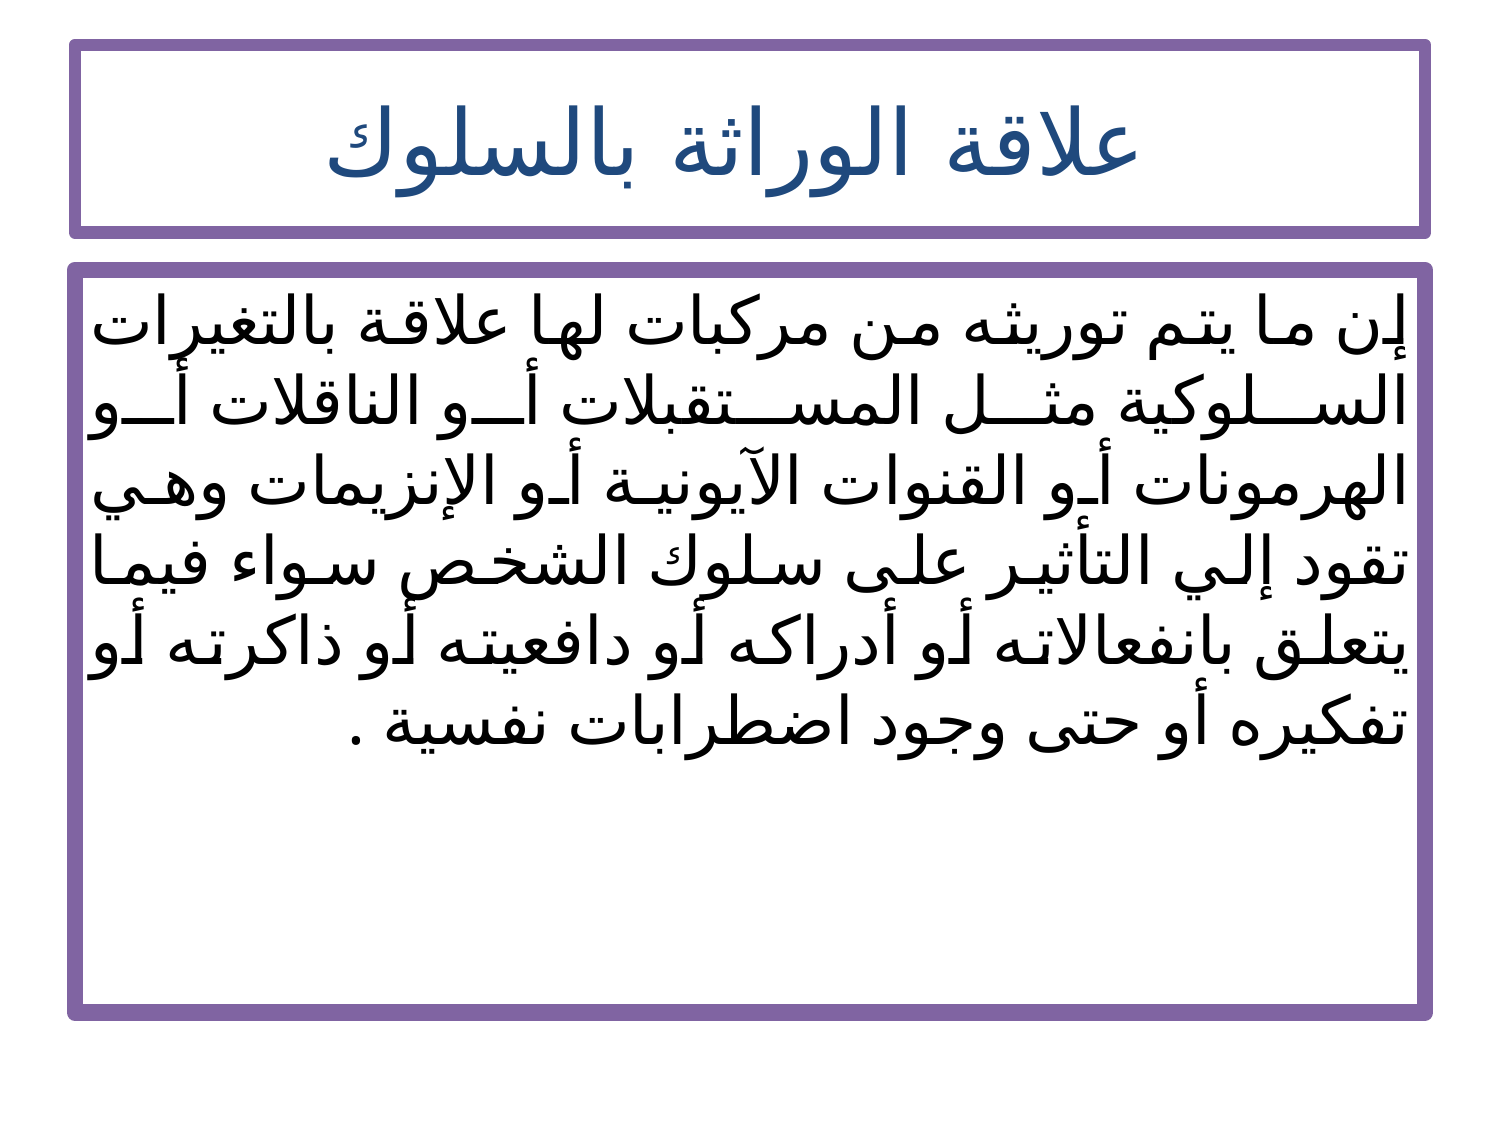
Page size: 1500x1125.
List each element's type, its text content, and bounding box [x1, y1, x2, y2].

title علاقة الوراثة بالسلوك [75, 45, 1425, 233]
list إن ما يتم توريثه من مركبات لها علاقة بالتغيرات السلوكية مثل المستقبلات أو الناقلات أو الهرمونات أو القنوات الآيونية أو الإنزيمات وهي تقود إلي التأثير على سلوك الشخص سواء فيما يتعلق بانفعالاته أو أدراكه أو دافعيته أو ذاكرته أو تفكيره أو حتى وجود اضطرابات نفسية . [75, 270, 1425, 1013]
